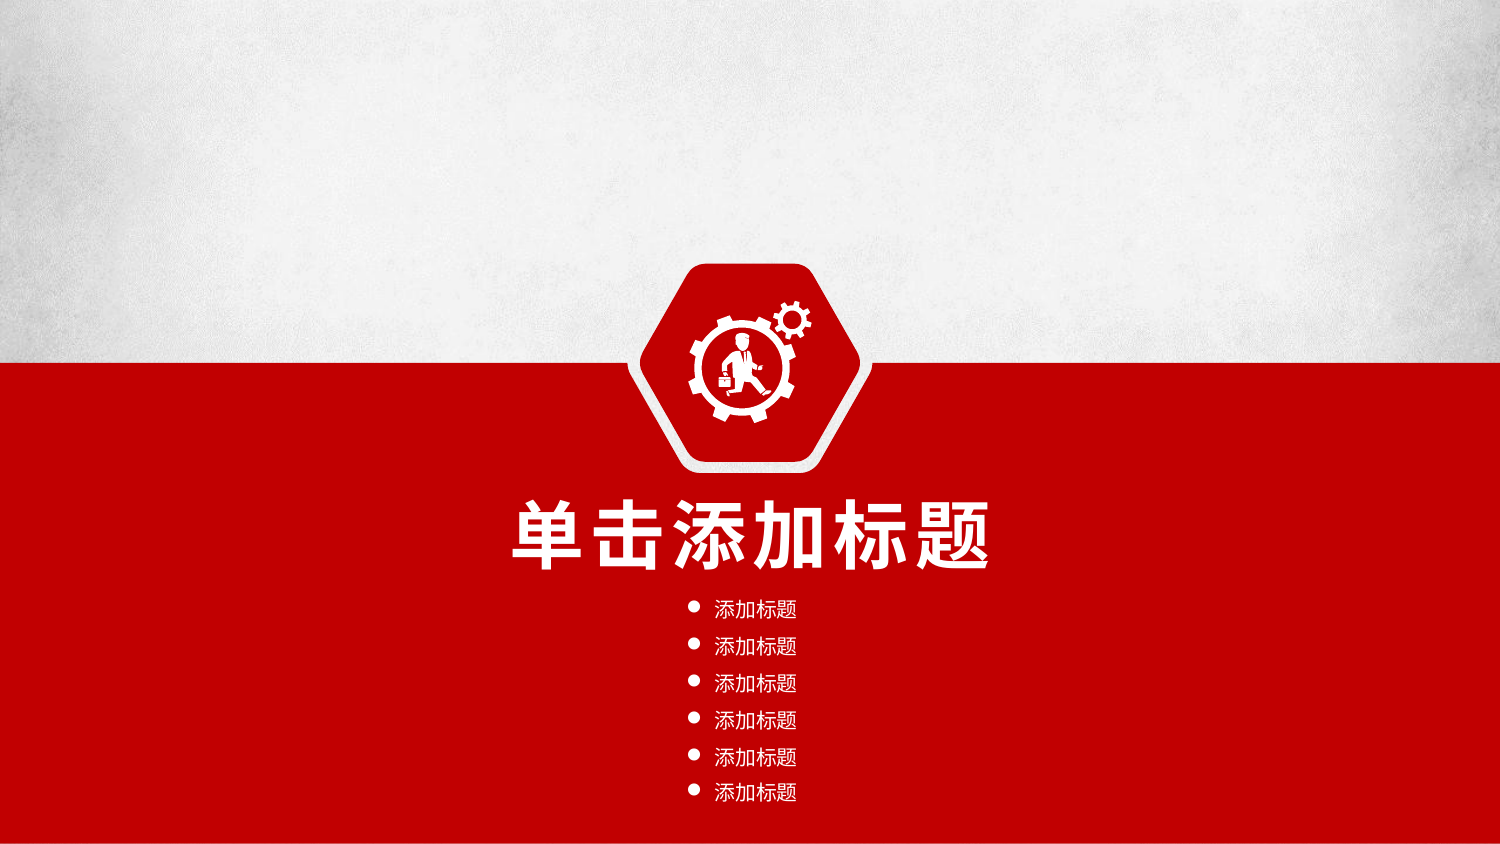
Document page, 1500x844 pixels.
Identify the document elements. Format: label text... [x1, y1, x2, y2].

picture [0, 0, 1500, 472]
text_box [0, 361, 1500, 844]
text_box 添加标题 [686, 707, 878, 733]
text_box 添加标题 [686, 744, 878, 770]
text_box 添加标题 [686, 633, 878, 659]
text_box 单击添加标题 [467, 482, 1033, 585]
text_box [688, 300, 812, 424]
text_box 添加标题 [686, 780, 878, 806]
text_box [639, 263, 860, 462]
text_box 添加标题 [686, 597, 878, 623]
text_box 添加标题 [686, 670, 878, 696]
